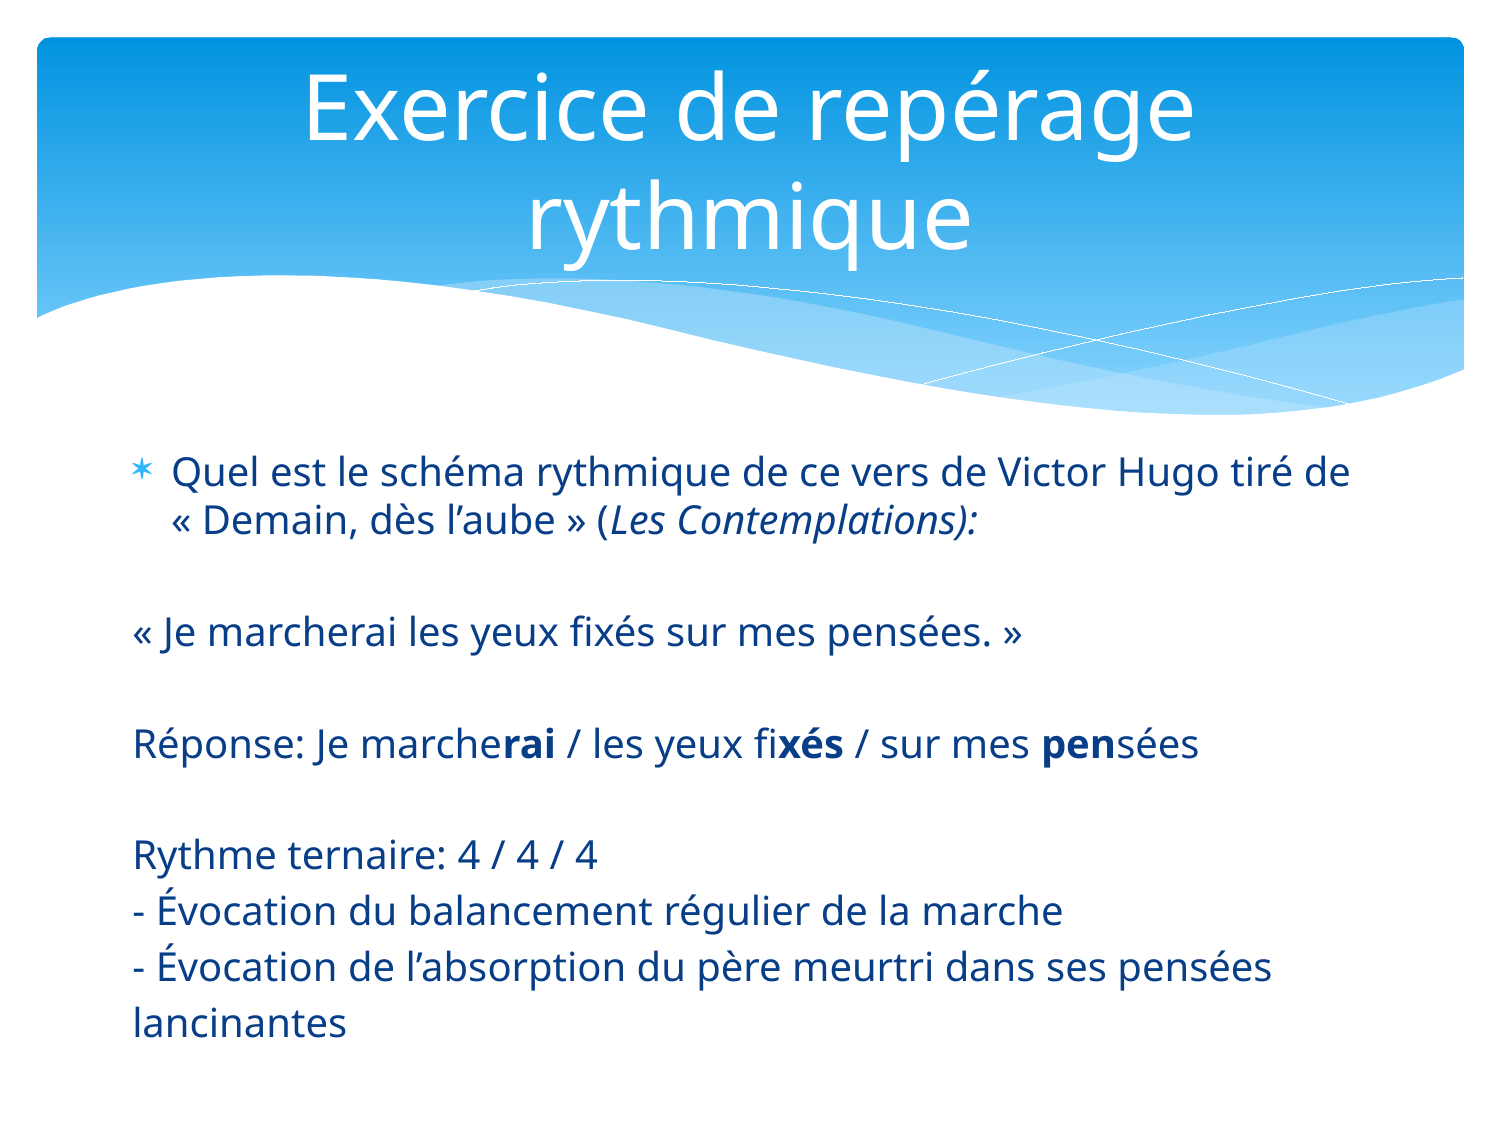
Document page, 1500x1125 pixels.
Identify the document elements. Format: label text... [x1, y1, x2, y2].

list Quel est le schéma rythmique de ce vers de Victor Hugo tiré de « Demain, dès l’aube » (Les Contemplations): « Je marcherai les yeux fixés sur mes pensées. » Réponse: Je marcherai / les yeux fixés / sur mes pensées Rythme ternaire: 4 / 4 / 4 - Évocation du balancement régulier de la marche - Évocation de l’absorption du père meurtri dans ses pensées lancinantes [117, 438, 1425, 1062]
title Exercice de repérage rythmique [75, 55, 1425, 261]
